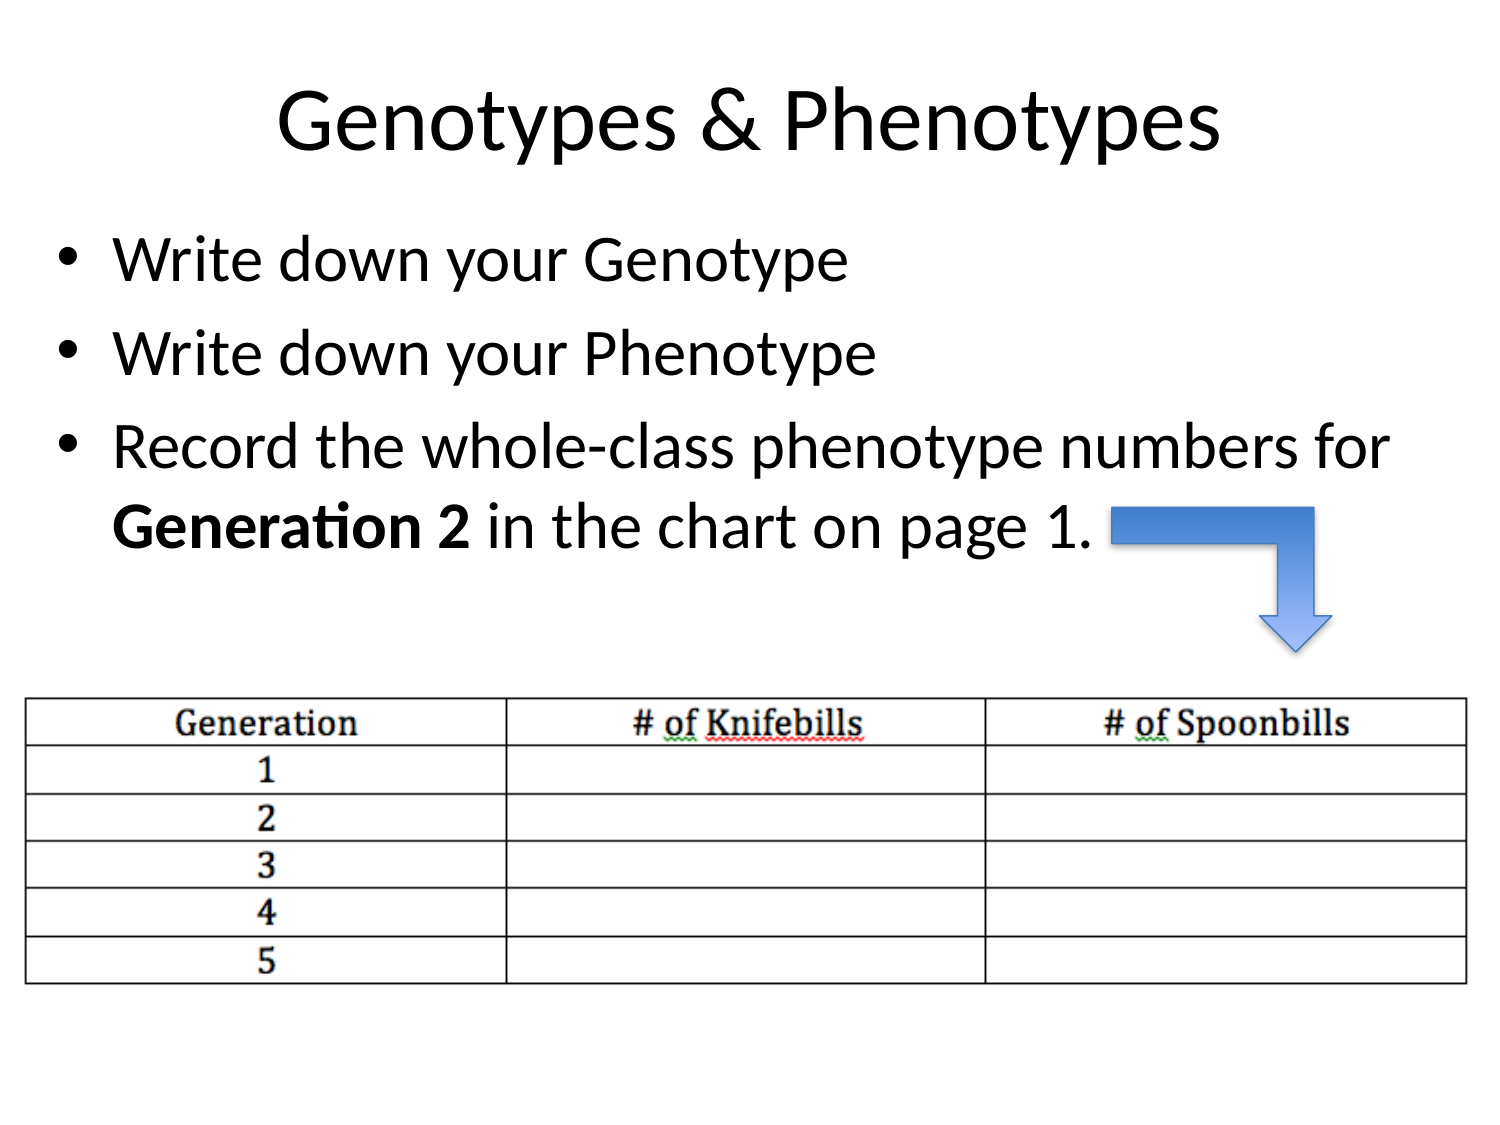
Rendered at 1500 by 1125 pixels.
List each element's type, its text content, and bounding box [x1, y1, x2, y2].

picture [0, 678, 1500, 1002]
title Genotypes & Phenotypes [75, 20, 1425, 207]
list Write down your Genotype Write down your Phenotype Record the whole-class phenotype numbers for Generation 2 in the chart on page 1. [41, 207, 1479, 677]
text_box [1111, 506, 1333, 653]
